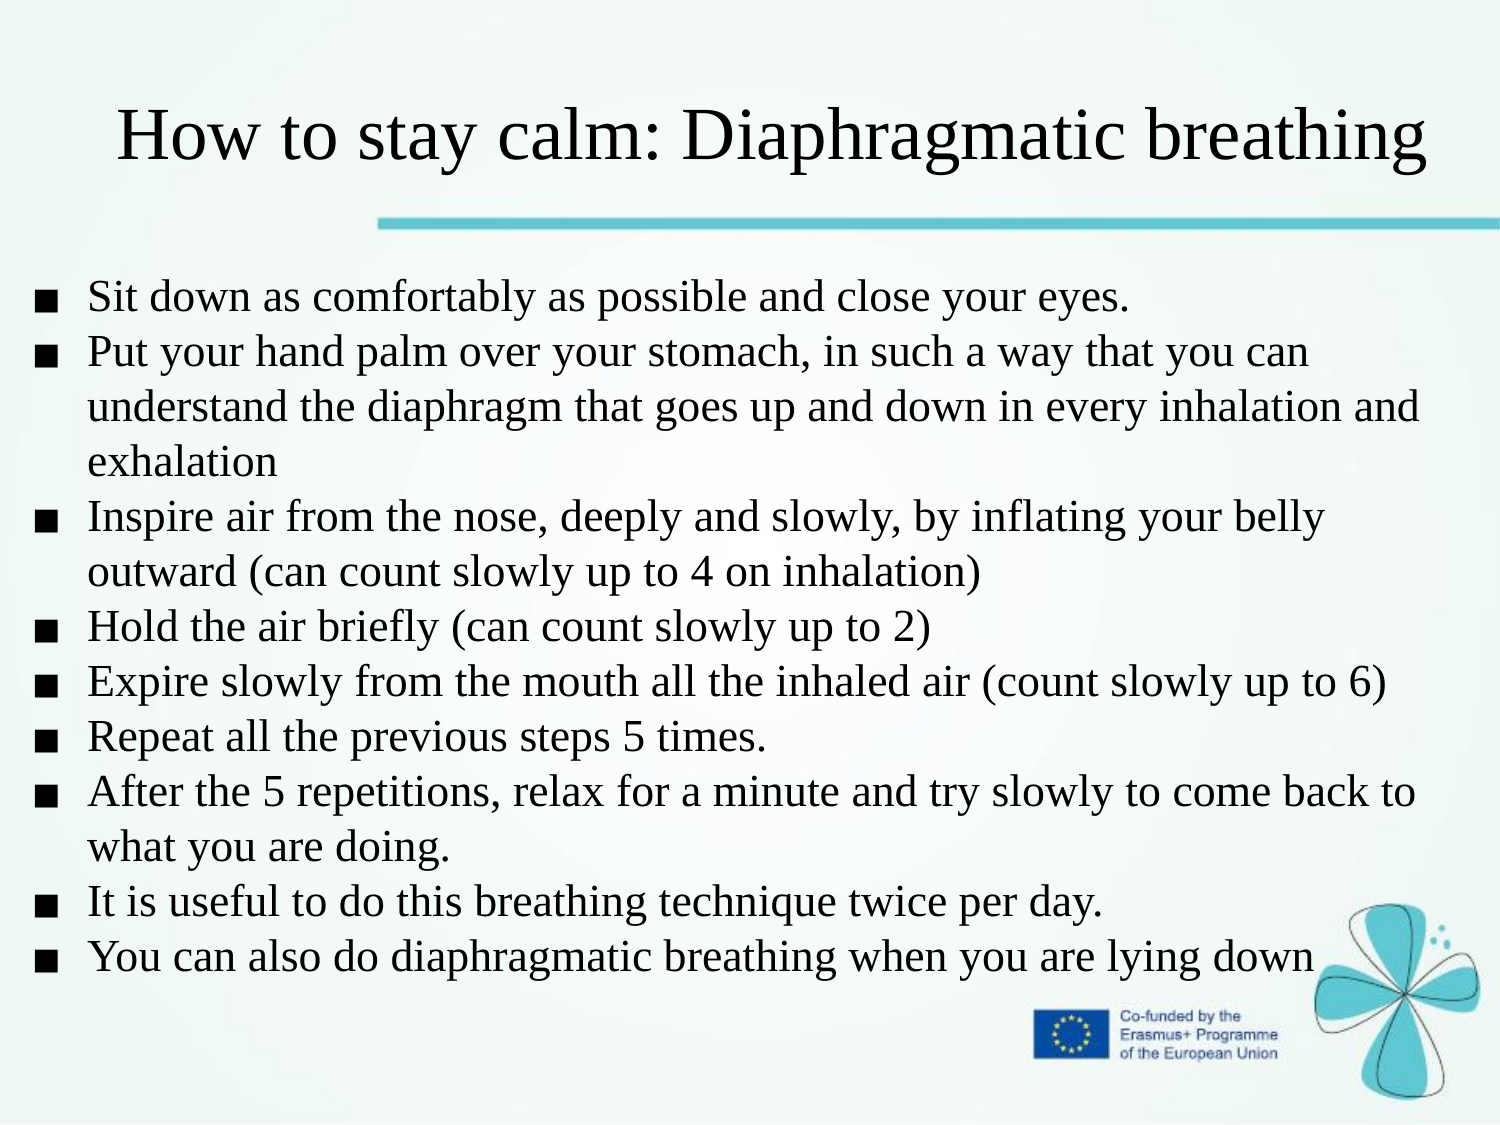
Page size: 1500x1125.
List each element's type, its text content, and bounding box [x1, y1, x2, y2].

picture [0, 0, 1500, 1125]
text_box Sit down as comfortably as possible and close your eyes. Put your hand palm over your stomach, in such a way that you can understand the diaphragm that goes up and down in every inhalation and exhalation Inspire air from the nose, deeply and slowly, by inflating your belly outward (can count slowly up to 4 on inhalation) Hold the air briefly (can count slowly up to 2) Expire slowly from the mouth all the inhaled air (count slowly up to 6) Repeat all the previous steps 5 times. After the 5 repetitions, relax for a minute and try slowly to come back to what you are doing. It is useful to do this breathing technique twice per day. You can also do diaphragmatic breathing when you are lying down [15, 258, 1455, 988]
text_box How to stay calm: Diaphragmatic breathing [94, 77, 1470, 183]
